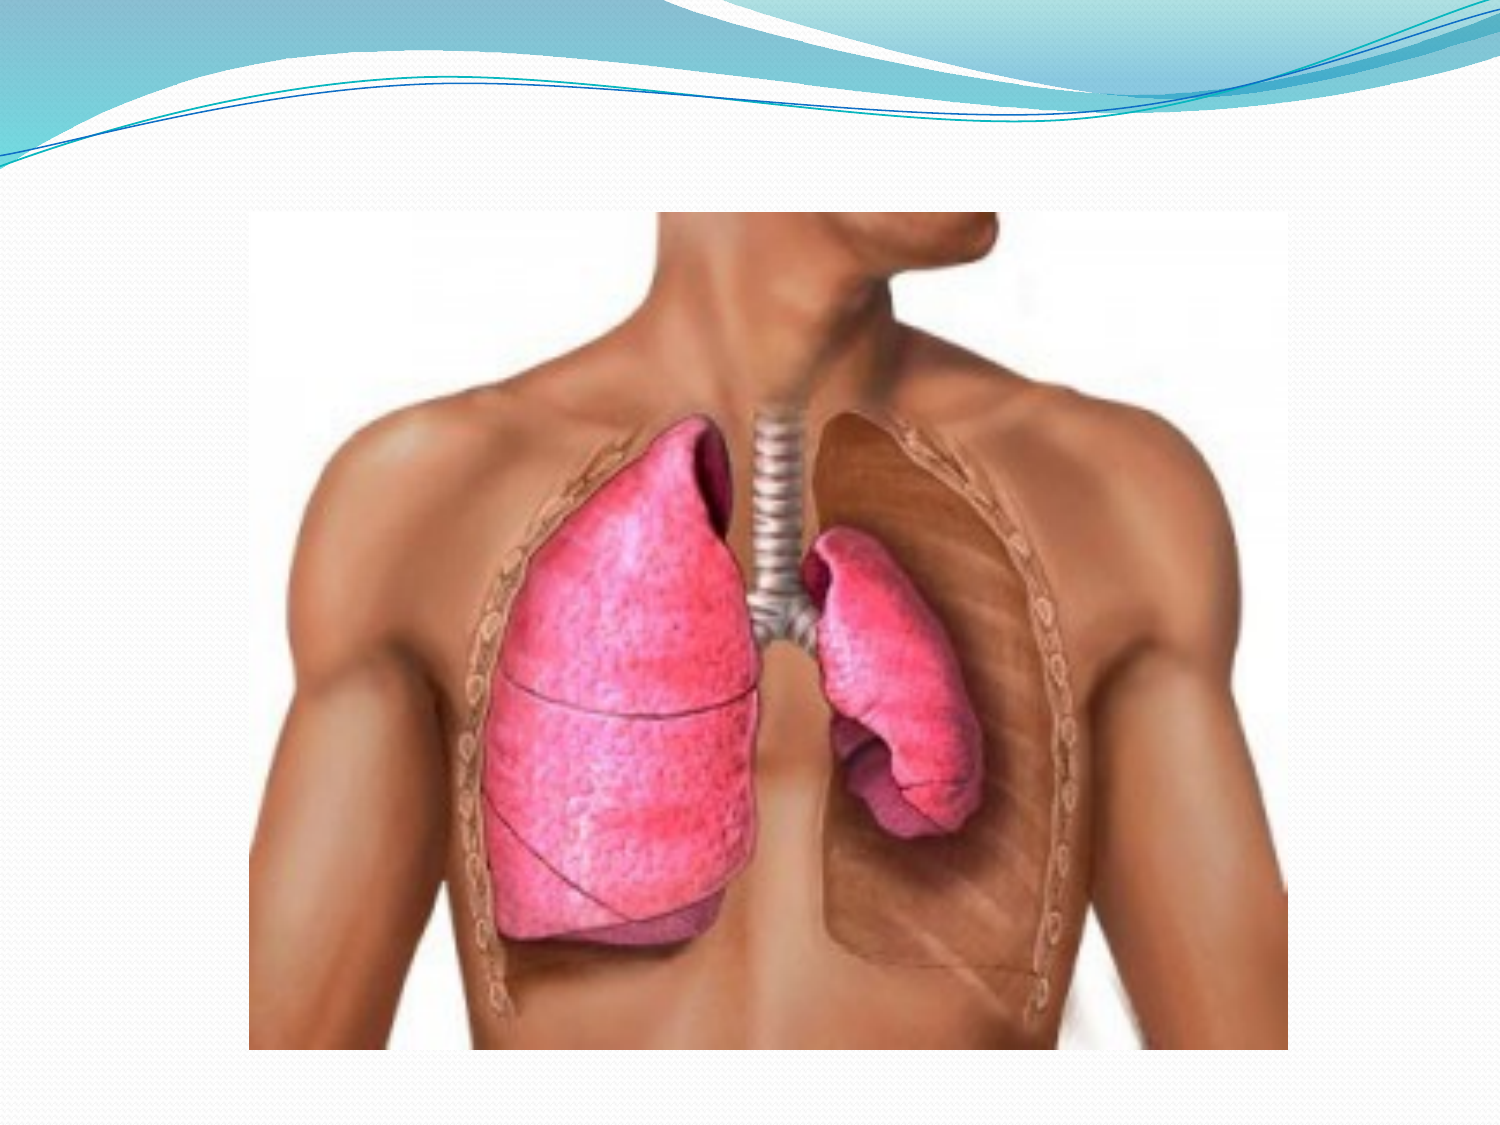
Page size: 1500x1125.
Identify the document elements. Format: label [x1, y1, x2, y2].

picture [249, 212, 1288, 1051]
